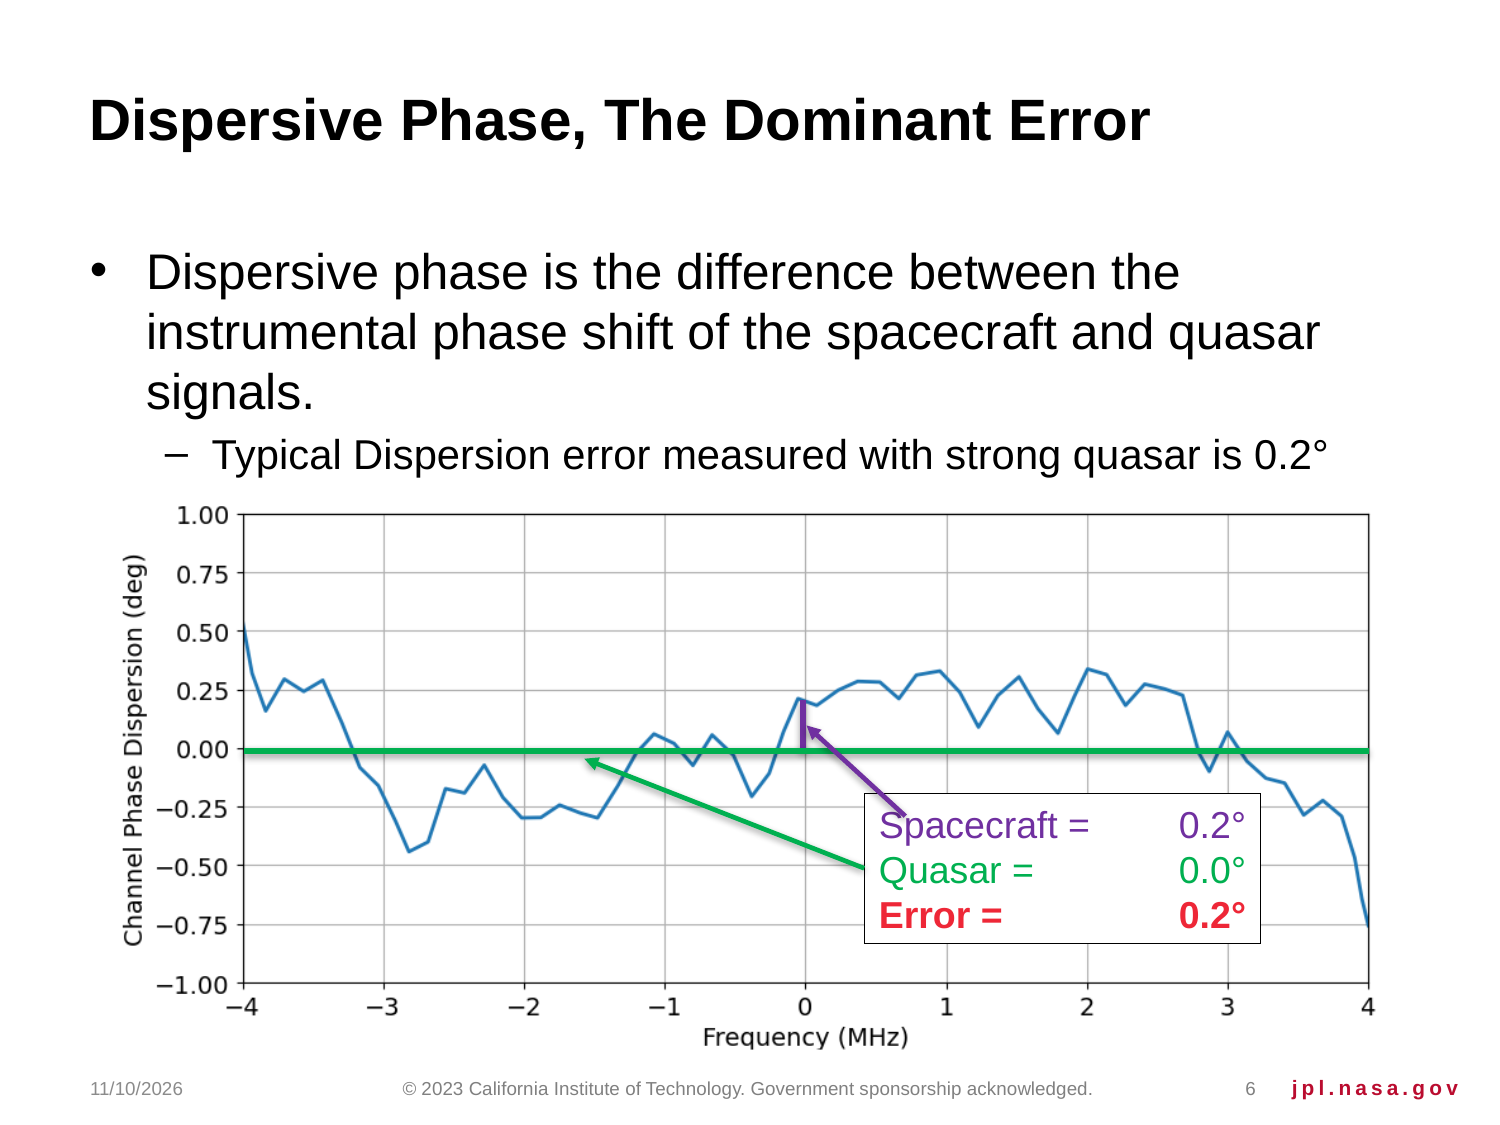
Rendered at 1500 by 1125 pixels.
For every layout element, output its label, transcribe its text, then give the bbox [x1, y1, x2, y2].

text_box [108, 500, 1391, 1051]
footer © 2023 California Institute of Technology. Government sponsorship acknowledged. [349, 1060, 1151, 1118]
slide_number 6 [1172, 1060, 1271, 1118]
list Dispersive phase is the difference between the instrumental phase shift of the spacecraft and quasar signals. Typical Dispersion error measured with strong quasar is 0.2° [75, 231, 1429, 1033]
title Dispersive Phase, The Dominant Error [74, 74, 1425, 146]
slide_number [75, 1057, 330, 1118]
